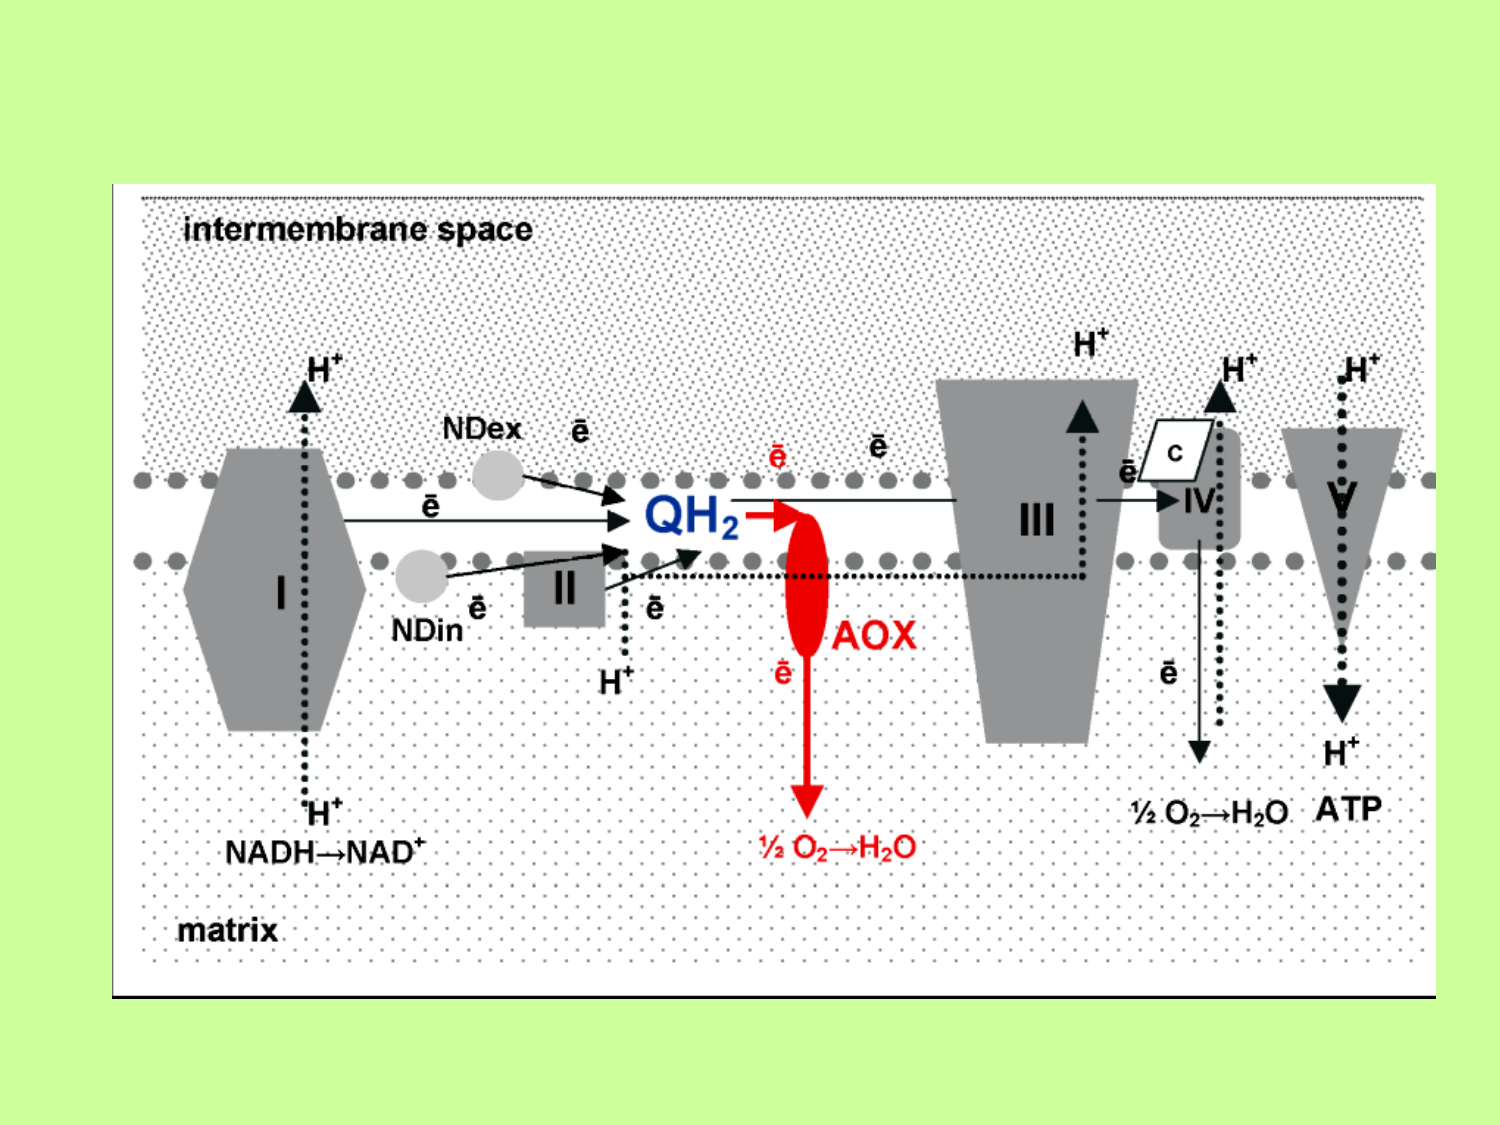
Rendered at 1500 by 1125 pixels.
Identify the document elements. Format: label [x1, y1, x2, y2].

picture [111, 184, 1436, 999]
